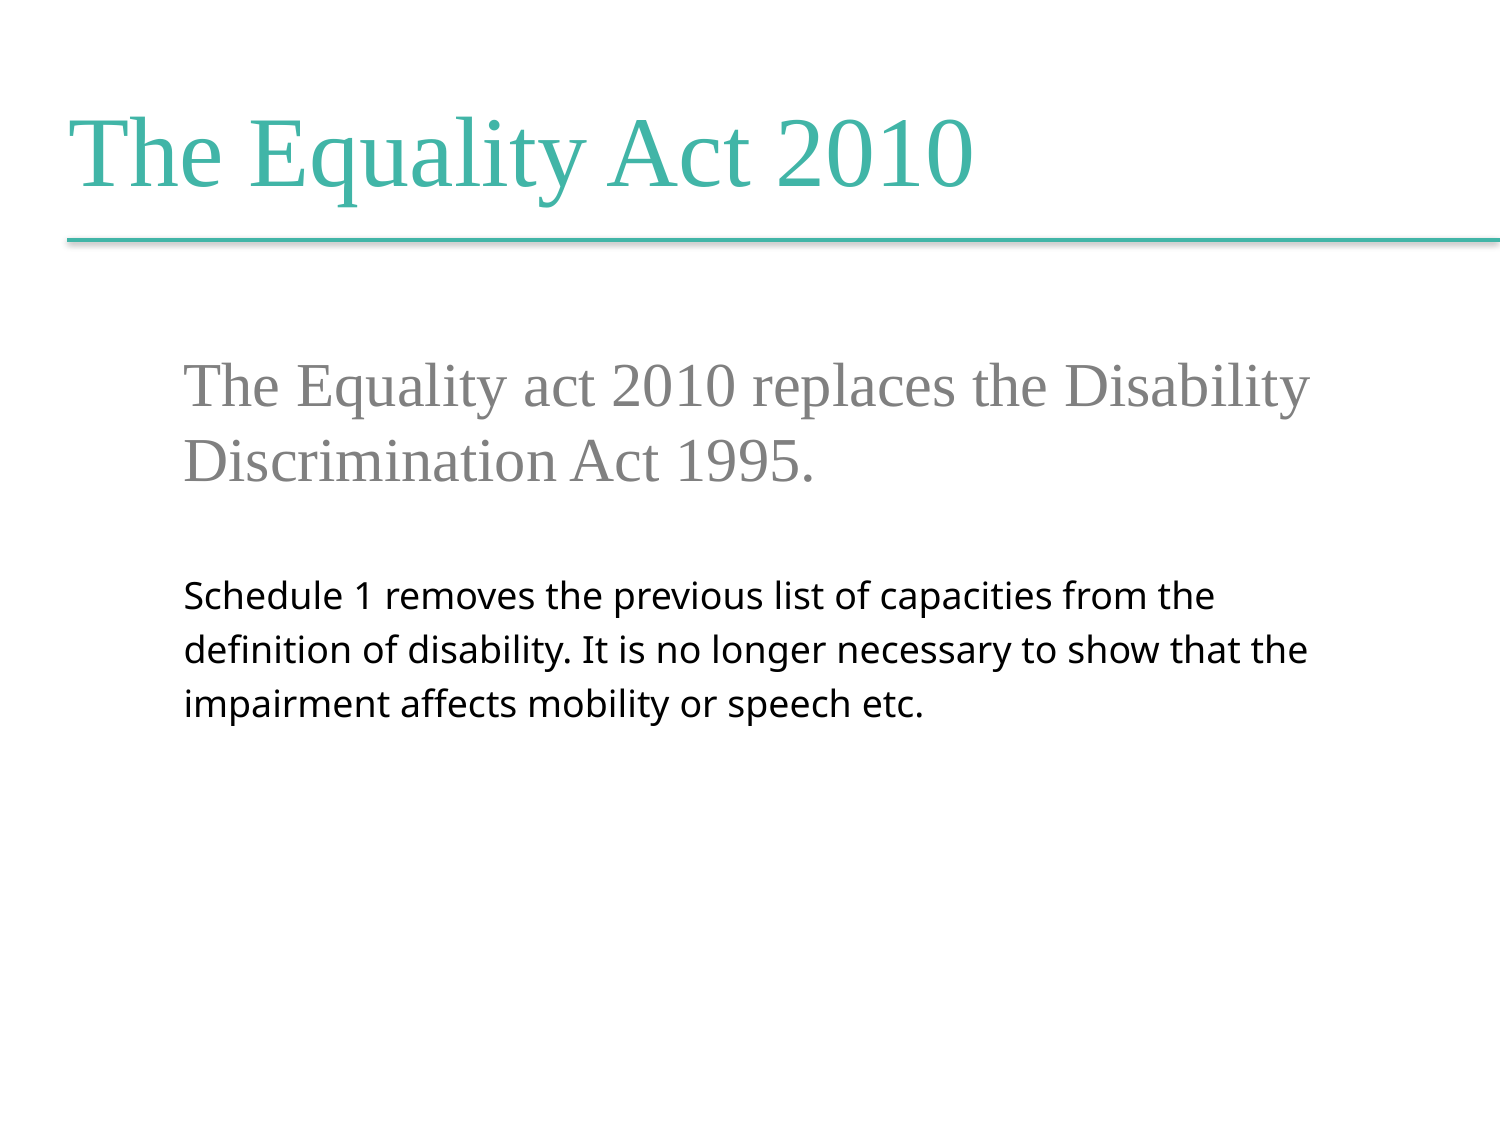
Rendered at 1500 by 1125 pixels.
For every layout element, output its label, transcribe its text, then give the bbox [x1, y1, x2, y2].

list The Equality act 2010 replaces the Disability Discrimination Act 1995. Schedule 1 removes the previous list of capacities from the definition of disability. It is no longer necessary to show that the impairment affects mobility or speech etc. [168, 336, 1332, 1080]
text_box The Equality Act 2010 [53, 13, 1045, 302]
